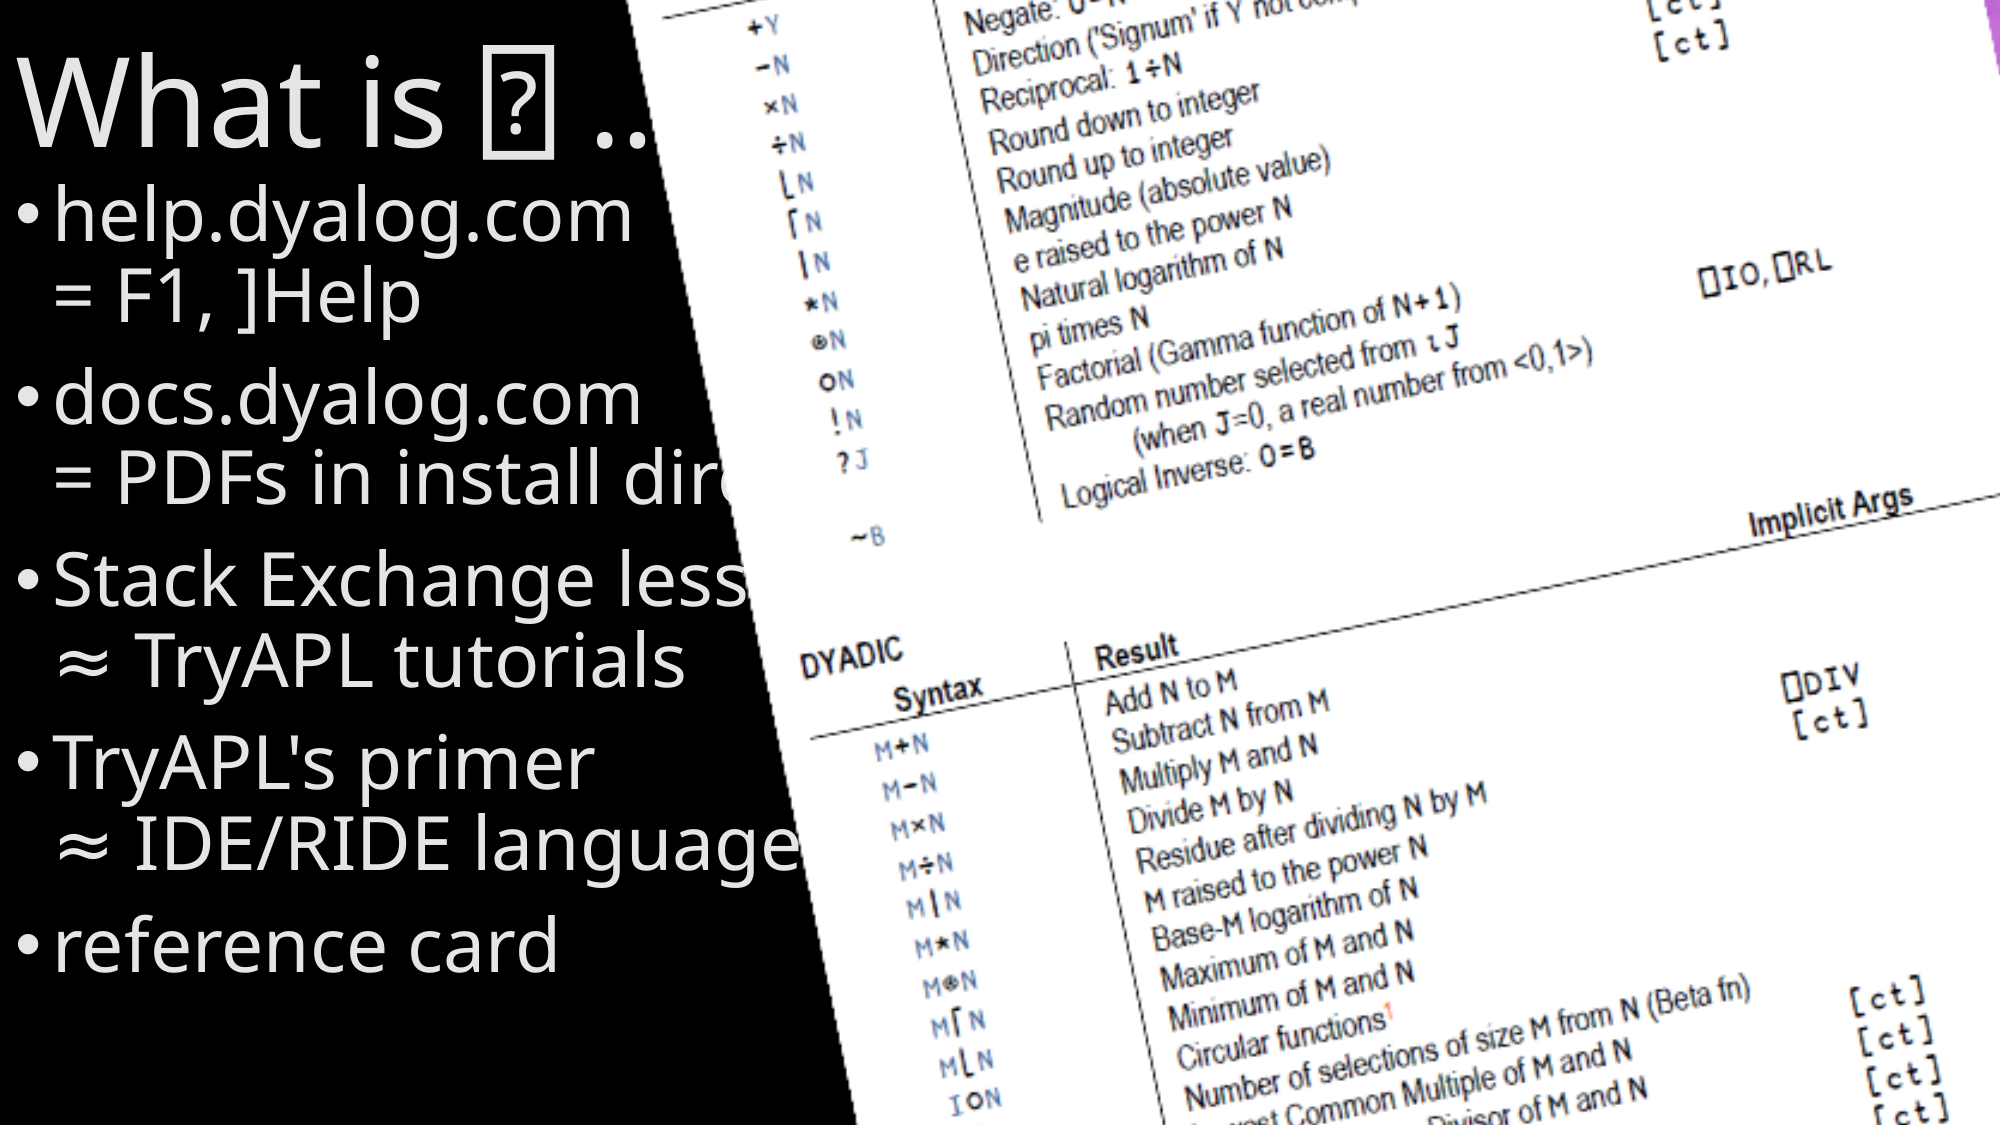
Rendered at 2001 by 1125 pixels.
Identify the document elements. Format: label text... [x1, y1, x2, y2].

title What is ⍰ … [0, 0, 661, 169]
list help.dyalog.com = F1, ]Help docs.dyalog.com = PDFs in install directory Stack Exchange lessons ≈ TryAPL tutorials TryAPL's primer ≈ IDE/RIDE language bar reference card [0, 169, 811, 995]
picture [629, 0, 2000, 1125]
